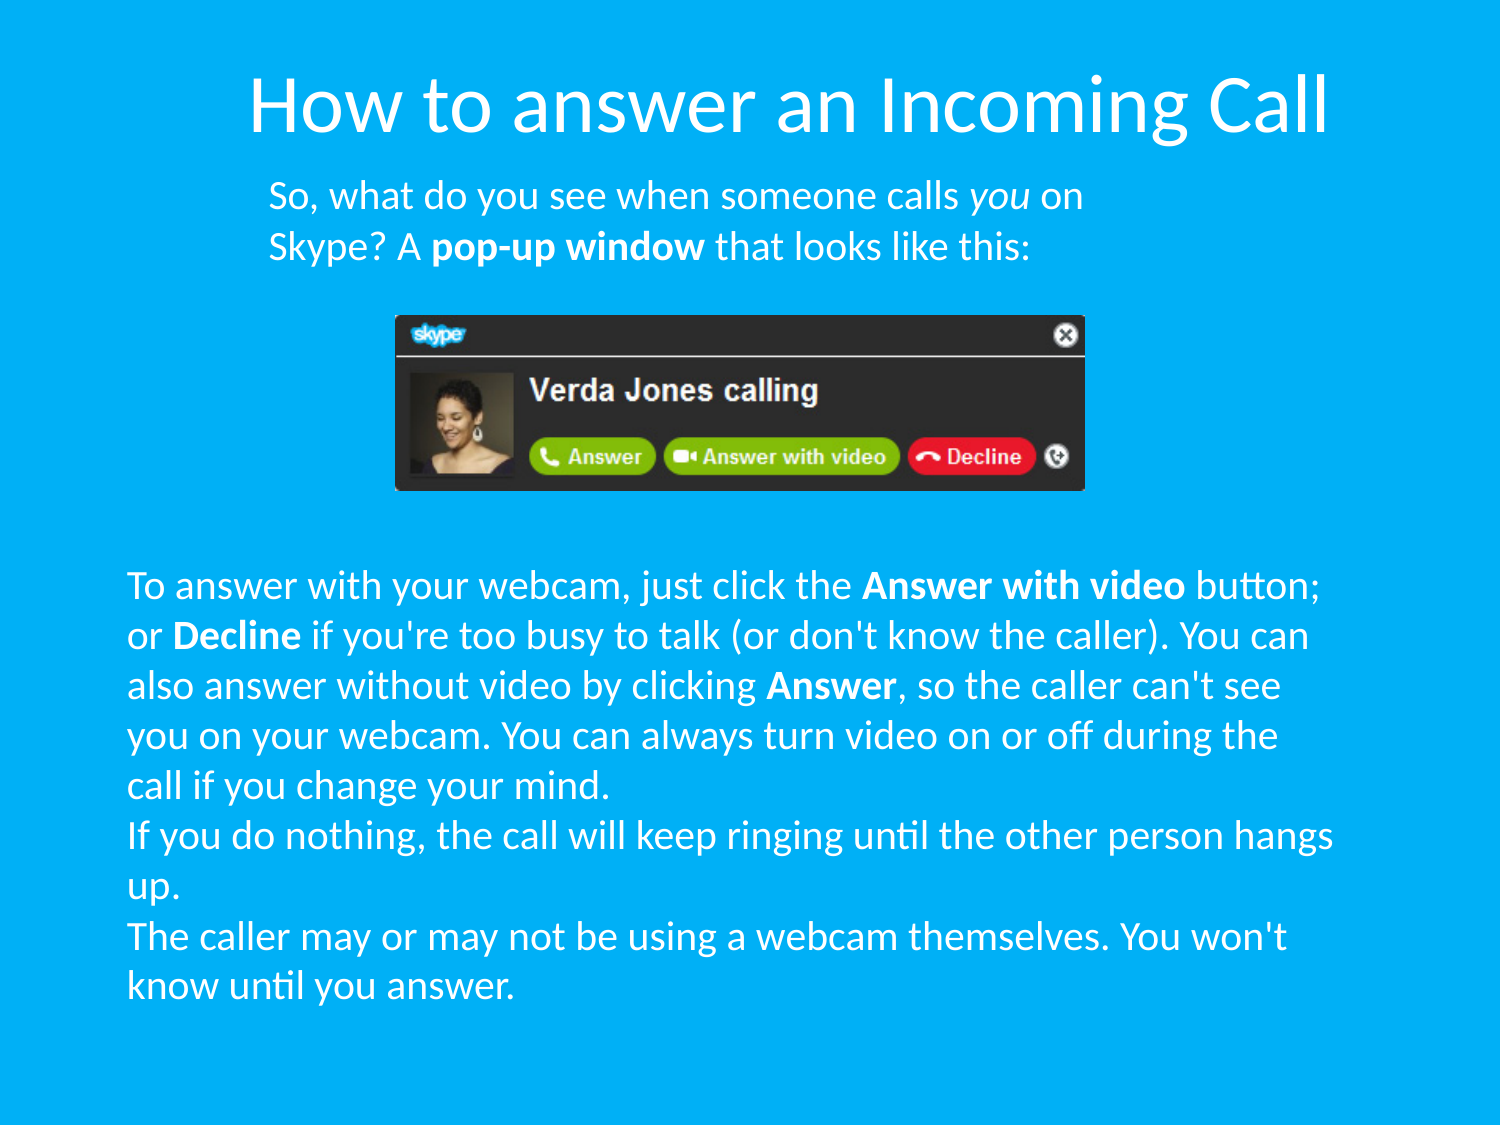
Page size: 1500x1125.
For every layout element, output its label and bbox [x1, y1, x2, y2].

picture [1195, 748, 1206, 756]
picture [1094, 93, 1100, 131]
picture [1299, 75, 1305, 131]
picture [751, 579, 764, 599]
picture [480, 580, 506, 598]
picture [768, 630, 772, 648]
picture [230, 729, 239, 748]
picture [510, 580, 527, 599]
picture [660, 623, 671, 649]
picture [537, 579, 548, 599]
picture [264, 680, 290, 698]
picture [414, 679, 431, 699]
picture [318, 730, 322, 748]
picture [279, 930, 289, 949]
picture [481, 931, 497, 956]
picture [463, 941, 471, 950]
picture [389, 990, 397, 999]
picture [832, 679, 860, 698]
picture [898, 823, 916, 849]
picture [130, 880, 139, 899]
picture [511, 931, 515, 949]
picture [552, 679, 570, 699]
picture [522, 840, 531, 849]
picture [159, 679, 170, 699]
picture [791, 730, 795, 748]
picture [377, 673, 388, 699]
picture [1046, 931, 1061, 949]
picture [960, 234, 970, 260]
picture [533, 779, 544, 798]
picture [567, 240, 595, 259]
picture [631, 231, 649, 260]
picture [1117, 721, 1121, 748]
picture [129, 629, 147, 649]
picture [179, 579, 192, 598]
picture [885, 830, 894, 848]
picture [629, 93, 684, 131]
picture [865, 623, 876, 649]
picture [844, 190, 853, 208]
picture [294, 679, 310, 699]
picture [128, 573, 146, 598]
picture [431, 979, 442, 999]
picture [988, 679, 997, 698]
picture [652, 930, 664, 950]
picture [739, 189, 756, 209]
picture [334, 240, 345, 260]
picture [1182, 830, 1200, 849]
picture [396, 316, 1084, 490]
picture [699, 943, 715, 957]
picture [469, 730, 478, 748]
picture [775, 829, 790, 841]
picture [643, 740, 652, 749]
picture [1114, 629, 1130, 649]
picture [1091, 579, 1108, 598]
picture [150, 922, 156, 949]
picture [552, 189, 563, 209]
picture [1204, 580, 1215, 599]
picture [170, 979, 187, 999]
picture [335, 980, 353, 999]
picture [402, 183, 412, 209]
picture [496, 629, 514, 649]
picture [434, 240, 451, 266]
picture [1012, 190, 1019, 209]
picture [515, 92, 545, 132]
picture [129, 690, 138, 699]
picture [885, 679, 896, 698]
picture [739, 698, 750, 706]
picture [213, 830, 218, 848]
picture [775, 848, 786, 856]
picture [827, 240, 845, 260]
picture [1070, 721, 1092, 748]
picture [514, 240, 530, 260]
picture [1245, 729, 1255, 748]
picture [399, 234, 419, 259]
picture [729, 941, 737, 950]
picture [503, 723, 520, 748]
picture [1135, 629, 1145, 648]
picture [1028, 92, 1082, 131]
picture [885, 79, 892, 131]
picture [1318, 75, 1324, 131]
picture [797, 573, 807, 599]
picture [219, 941, 227, 950]
picture [222, 629, 236, 649]
picture [138, 821, 149, 848]
picture [1132, 829, 1148, 849]
picture [1007, 621, 1012, 648]
picture [718, 680, 723, 698]
picture [930, 629, 948, 649]
picture [309, 580, 335, 598]
picture [418, 630, 422, 648]
picture [128, 924, 146, 949]
picture [1003, 679, 1019, 699]
picture [291, 232, 304, 259]
picture [458, 580, 462, 598]
picture [609, 580, 618, 598]
picture [1285, 829, 1294, 848]
picture [721, 730, 736, 755]
picture [981, 579, 991, 598]
picture [340, 779, 353, 798]
picture [1297, 580, 1306, 598]
picture [329, 241, 333, 266]
picture [1003, 579, 1032, 598]
picture [157, 931, 166, 949]
picture [810, 922, 814, 949]
picture [732, 232, 737, 259]
picture [392, 721, 397, 748]
picture [261, 629, 278, 648]
picture [634, 679, 647, 699]
picture [779, 92, 809, 132]
picture [1222, 930, 1240, 950]
picture [208, 679, 221, 698]
picture [504, 829, 517, 849]
picture [945, 189, 957, 209]
picture [363, 629, 381, 649]
picture [641, 580, 647, 605]
picture [765, 723, 775, 749]
picture [821, 92, 853, 131]
picture [340, 730, 367, 748]
picture [1220, 580, 1230, 599]
picture [273, 729, 290, 749]
picture [534, 629, 545, 649]
picture [755, 240, 768, 259]
picture [730, 830, 734, 848]
picture [675, 240, 704, 259]
picture [1211, 79, 1249, 132]
picture [509, 679, 520, 699]
picture [352, 829, 362, 848]
picture [889, 189, 902, 209]
picture [760, 829, 769, 848]
picture [460, 830, 469, 848]
picture [805, 241, 823, 260]
picture [204, 579, 214, 598]
picture [858, 189, 875, 209]
picture [676, 579, 687, 599]
picture [471, 780, 480, 799]
picture [1162, 931, 1172, 950]
picture [128, 730, 144, 755]
picture [676, 829, 693, 849]
picture [918, 730, 936, 749]
picture [152, 630, 156, 648]
picture [233, 679, 243, 698]
picture [323, 779, 332, 798]
picture [474, 630, 492, 649]
picture [182, 730, 186, 748]
picture [979, 729, 988, 748]
picture [670, 190, 687, 209]
picture [438, 823, 448, 849]
picture [155, 979, 165, 998]
picture [842, 629, 851, 648]
picture [561, 630, 566, 648]
picture [674, 629, 689, 649]
picture [1202, 673, 1212, 699]
picture [220, 930, 233, 949]
picture [131, 679, 144, 698]
picture [610, 240, 626, 259]
picture [772, 234, 782, 260]
picture [1199, 571, 1203, 598]
picture [705, 621, 718, 648]
picture [566, 780, 575, 798]
picture [1212, 830, 1221, 848]
picture [869, 931, 873, 949]
picture [358, 980, 367, 999]
picture [537, 240, 554, 266]
picture [1301, 842, 1315, 854]
picture [198, 580, 202, 598]
picture [910, 630, 915, 648]
picture [1300, 829, 1315, 841]
picture [587, 630, 602, 655]
picture [233, 829, 244, 849]
picture [322, 621, 332, 648]
picture [1057, 629, 1070, 649]
picture [1042, 189, 1060, 209]
picture [226, 780, 241, 805]
picture [180, 830, 198, 849]
picture [1260, 829, 1272, 848]
picture [383, 931, 401, 950]
picture [201, 930, 214, 950]
picture [203, 830, 212, 849]
picture [406, 930, 416, 949]
picture [1252, 931, 1261, 949]
picture [875, 930, 884, 949]
picture [740, 729, 751, 749]
picture [803, 621, 807, 648]
picture [248, 679, 260, 699]
picture [1089, 680, 1106, 699]
picture [152, 880, 156, 905]
picture [1181, 623, 1198, 648]
picture [866, 830, 871, 848]
picture [453, 92, 489, 132]
picture [338, 790, 347, 799]
picture [734, 620, 740, 653]
picture [704, 729, 716, 748]
picture [157, 879, 168, 899]
picture [1128, 730, 1137, 749]
picture [1232, 580, 1236, 598]
picture [826, 842, 842, 856]
picture [670, 679, 683, 699]
picture [698, 830, 703, 855]
picture [788, 930, 804, 950]
picture [758, 931, 784, 949]
picture [905, 92, 937, 131]
picture [308, 241, 324, 266]
picture [1022, 190, 1028, 208]
picture [380, 792, 396, 806]
picture [394, 580, 409, 605]
picture [932, 931, 941, 949]
picture [498, 980, 502, 998]
picture [171, 930, 187, 950]
picture [590, 679, 601, 699]
picture [1139, 930, 1157, 950]
picture [579, 922, 583, 949]
picture [940, 823, 951, 849]
picture [457, 730, 466, 748]
picture [365, 779, 374, 798]
picture [368, 980, 373, 998]
picture [1151, 679, 1166, 699]
picture [255, 829, 273, 849]
picture [574, 729, 587, 749]
picture [553, 924, 564, 950]
picture [268, 780, 277, 799]
picture [1256, 92, 1286, 132]
picture [1242, 679, 1258, 699]
picture [1153, 92, 1187, 146]
picture [1291, 580, 1296, 598]
picture [203, 771, 213, 798]
picture [599, 930, 616, 950]
picture [146, 579, 163, 599]
picture [399, 679, 408, 698]
picture [731, 930, 743, 949]
picture [691, 573, 701, 599]
picture [868, 240, 880, 260]
picture [316, 980, 331, 1005]
picture [354, 931, 370, 956]
picture [521, 190, 530, 209]
picture [1065, 190, 1069, 208]
picture [1027, 630, 1044, 649]
picture [811, 829, 820, 848]
picture [235, 580, 261, 598]
picture [498, 189, 515, 209]
picture [521, 729, 538, 749]
picture [271, 234, 285, 260]
picture [977, 829, 993, 849]
picture [350, 240, 366, 260]
picture [991, 623, 1001, 649]
picture [147, 730, 165, 749]
picture [615, 623, 626, 649]
picture [823, 729, 832, 748]
picture [972, 190, 987, 215]
picture [890, 579, 907, 598]
picture [532, 931, 550, 950]
picture [762, 190, 766, 208]
picture [770, 571, 783, 598]
picture [613, 730, 618, 748]
picture [906, 200, 915, 209]
picture [981, 92, 1017, 132]
picture [1246, 931, 1251, 949]
picture [1050, 679, 1065, 699]
picture [1003, 730, 1021, 749]
picture [672, 730, 698, 748]
picture [346, 93, 401, 131]
picture [523, 780, 532, 798]
picture [399, 829, 414, 841]
picture [847, 730, 862, 748]
picture [1112, 92, 1144, 131]
picture [1206, 830, 1211, 848]
picture [580, 779, 591, 799]
picture [201, 729, 218, 749]
picture [1111, 830, 1115, 855]
picture [819, 580, 828, 598]
picture [1172, 680, 1176, 698]
picture [1180, 729, 1189, 748]
picture [723, 189, 734, 209]
picture [656, 829, 672, 849]
picture [1122, 570, 1139, 599]
picture [161, 830, 177, 855]
picture [567, 190, 584, 209]
picture [739, 679, 754, 691]
picture [1153, 829, 1163, 848]
picture [593, 729, 606, 748]
picture [476, 980, 493, 999]
picture [1050, 829, 1059, 848]
picture [386, 630, 396, 649]
picture [1239, 721, 1244, 748]
picture [848, 941, 856, 950]
picture [592, 740, 600, 749]
picture [274, 974, 292, 999]
picture [952, 630, 978, 648]
picture [370, 730, 387, 749]
picture [430, 729, 445, 749]
picture [592, 580, 596, 598]
picture [645, 729, 658, 748]
picture [282, 629, 300, 649]
picture [460, 623, 471, 649]
picture [1036, 579, 1040, 598]
picture [424, 80, 447, 132]
picture [232, 980, 241, 999]
picture [479, 240, 496, 266]
picture [1150, 730, 1154, 748]
picture [1174, 931, 1178, 949]
picture [584, 931, 595, 950]
picture [1320, 829, 1331, 849]
picture [227, 680, 231, 698]
picture [309, 931, 318, 949]
picture [946, 931, 963, 950]
picture [875, 729, 886, 749]
picture [398, 730, 408, 749]
picture [309, 829, 327, 849]
picture [321, 931, 330, 949]
picture [962, 829, 971, 848]
picture [286, 579, 296, 598]
picture [140, 880, 145, 898]
picture [856, 830, 865, 849]
picture [1270, 640, 1278, 649]
picture [850, 930, 862, 949]
picture [520, 671, 525, 698]
picture [745, 629, 763, 649]
picture [454, 821, 459, 848]
picture [600, 240, 604, 259]
picture [338, 680, 364, 698]
picture [1007, 829, 1025, 849]
picture [455, 240, 474, 260]
picture [331, 190, 357, 208]
picture [298, 779, 311, 799]
picture [191, 980, 218, 998]
picture [1092, 75, 1101, 84]
picture [553, 580, 566, 599]
picture [599, 92, 624, 132]
picture [990, 190, 1007, 209]
picture [698, 189, 707, 208]
picture [398, 630, 402, 648]
picture [597, 580, 606, 598]
picture [201, 629, 218, 649]
picture [518, 931, 527, 949]
picture [385, 189, 397, 208]
picture [910, 924, 920, 950]
picture [605, 680, 620, 705]
picture [1252, 629, 1265, 649]
picture [1195, 729, 1210, 741]
picture [544, 730, 553, 749]
picture [976, 232, 981, 259]
picture [251, 629, 255, 648]
picture [296, 730, 305, 749]
picture [639, 821, 652, 848]
picture [1179, 680, 1188, 698]
picture [930, 241, 947, 260]
picture [1267, 579, 1285, 599]
picture [260, 979, 270, 998]
picture [912, 579, 925, 599]
picture [966, 673, 977, 699]
picture [1243, 829, 1252, 848]
picture [935, 679, 953, 699]
picture [1263, 679, 1279, 699]
picture [654, 580, 664, 599]
picture [336, 941, 344, 950]
picture [330, 823, 341, 849]
picture [570, 830, 596, 848]
picture [768, 673, 790, 698]
picture [1275, 924, 1286, 950]
picture [436, 931, 445, 949]
picture [378, 830, 383, 848]
picture [833, 579, 850, 599]
picture [1166, 829, 1178, 849]
picture [481, 780, 486, 798]
picture [897, 729, 914, 749]
picture [585, 671, 589, 698]
picture [413, 730, 426, 749]
picture [886, 931, 895, 949]
picture [1258, 840, 1266, 849]
picture [653, 240, 672, 260]
picture [1272, 629, 1284, 648]
picture [685, 931, 694, 949]
picture [1016, 930, 1033, 950]
picture [1232, 630, 1237, 648]
picture [629, 630, 647, 649]
picture [1111, 680, 1115, 698]
picture [170, 730, 180, 749]
picture [265, 579, 281, 599]
picture [916, 630, 925, 648]
picture [1300, 848, 1311, 856]
picture [1065, 931, 1082, 950]
picture [864, 573, 886, 598]
picture [474, 829, 491, 849]
picture [557, 92, 589, 131]
picture [827, 829, 842, 841]
picture [245, 779, 262, 799]
picture [370, 579, 379, 598]
picture [346, 821, 351, 848]
picture [1086, 930, 1098, 950]
picture [1150, 620, 1156, 653]
picture [1113, 579, 1117, 598]
picture [254, 980, 258, 998]
picture [219, 579, 231, 599]
picture [481, 680, 496, 698]
picture [1045, 573, 1056, 599]
picture [655, 189, 665, 208]
picture [431, 629, 447, 649]
picture [254, 79, 294, 131]
picture [1144, 579, 1161, 599]
picture [1260, 729, 1276, 749]
picture [174, 679, 192, 699]
picture [241, 620, 245, 648]
picture [1028, 823, 1039, 849]
picture [1075, 640, 1083, 649]
picture [399, 779, 415, 799]
picture [337, 930, 350, 949]
picture [437, 680, 446, 699]
picture [1026, 729, 1036, 748]
picture [372, 232, 384, 249]
picture [927, 579, 956, 598]
picture [446, 980, 473, 998]
picture [436, 580, 445, 599]
picture [794, 189, 810, 209]
picture [448, 189, 465, 209]
picture [959, 579, 976, 599]
picture [348, 573, 359, 599]
picture [925, 922, 931, 949]
picture [129, 780, 142, 799]
picture [649, 181, 654, 208]
picture [410, 980, 415, 998]
picture [700, 930, 715, 942]
picture [464, 930, 477, 949]
picture [665, 580, 669, 598]
picture [1134, 680, 1147, 699]
picture [368, 189, 377, 208]
picture [1077, 629, 1089, 648]
picture [802, 729, 812, 748]
picture [416, 980, 425, 998]
picture [315, 679, 325, 698]
picture [619, 730, 628, 748]
picture [288, 830, 292, 848]
picture [1087, 830, 1091, 848]
picture [1001, 930, 1012, 950]
picture [448, 931, 457, 949]
picture [813, 629, 831, 649]
picture [1193, 931, 1219, 949]
picture [813, 571, 818, 598]
picture [271, 183, 285, 209]
picture [679, 931, 684, 949]
picture [838, 190, 843, 208]
picture [206, 690, 215, 699]
picture [294, 829, 304, 848]
picture [1122, 924, 1139, 949]
picture [1165, 579, 1184, 599]
picture [945, 92, 974, 132]
picture [714, 579, 727, 599]
picture [429, 780, 444, 805]
picture [381, 779, 396, 791]
picture [257, 930, 274, 950]
picture [176, 623, 197, 648]
picture [1065, 829, 1081, 849]
picture [1061, 570, 1078, 598]
picture [878, 830, 882, 848]
picture [791, 629, 802, 649]
picture [780, 730, 790, 749]
picture [290, 189, 307, 209]
picture [398, 842, 414, 856]
picture [908, 189, 921, 208]
picture [560, 780, 565, 798]
picture [618, 190, 644, 208]
picture [452, 730, 456, 748]
picture [890, 621, 904, 648]
picture [888, 721, 892, 748]
picture [479, 190, 494, 215]
picture [426, 181, 442, 209]
picture [1199, 629, 1217, 649]
picture [920, 679, 931, 699]
picture [384, 830, 393, 848]
picture [448, 779, 465, 799]
picture [1116, 829, 1127, 849]
picture [493, 780, 497, 798]
picture [913, 232, 927, 259]
picture [344, 630, 360, 655]
picture [950, 729, 967, 749]
picture [779, 190, 788, 208]
picture [982, 241, 991, 259]
picture [1196, 742, 1210, 754]
picture [724, 680, 733, 698]
picture [1223, 723, 1234, 749]
picture [551, 630, 560, 649]
picture [830, 930, 843, 950]
picture [177, 590, 186, 599]
picture [753, 251, 762, 260]
picture [529, 621, 533, 648]
picture [254, 730, 269, 755]
picture [738, 240, 748, 259]
picture [572, 629, 584, 649]
picture [383, 200, 391, 209]
picture [531, 679, 548, 699]
picture [304, 92, 340, 132]
picture [246, 821, 250, 848]
picture [1297, 629, 1306, 648]
picture [1226, 679, 1238, 699]
picture [816, 679, 829, 699]
picture [815, 931, 826, 950]
picture [1072, 190, 1081, 208]
picture [1241, 573, 1264, 599]
picture [768, 189, 777, 208]
picture [431, 931, 435, 949]
picture [524, 829, 537, 848]
picture [776, 842, 790, 854]
picture [740, 692, 754, 704]
picture [588, 190, 605, 209]
picture [148, 779, 161, 798]
picture [734, 92, 755, 131]
picture [863, 679, 880, 699]
picture [631, 931, 640, 950]
picture [146, 790, 155, 799]
picture [1033, 680, 1046, 699]
picture [690, 92, 724, 132]
picture [689, 671, 702, 698]
picture [1049, 729, 1067, 749]
picture [149, 980, 153, 998]
picture [413, 579, 430, 599]
picture [814, 189, 832, 209]
picture [795, 679, 811, 698]
picture [716, 234, 727, 260]
picture [974, 931, 995, 949]
picture [702, 740, 710, 749]
picture [304, 931, 308, 949]
picture [1222, 630, 1231, 649]
picture [570, 579, 585, 599]
picture [1105, 729, 1116, 749]
picture [1006, 240, 1018, 260]
picture [704, 829, 715, 849]
picture [593, 771, 597, 798]
picture [968, 931, 972, 949]
picture [390, 979, 403, 998]
picture [457, 673, 468, 699]
picture [1013, 630, 1022, 648]
picture [130, 971, 143, 998]
picture [850, 232, 864, 259]
picture [532, 571, 536, 598]
